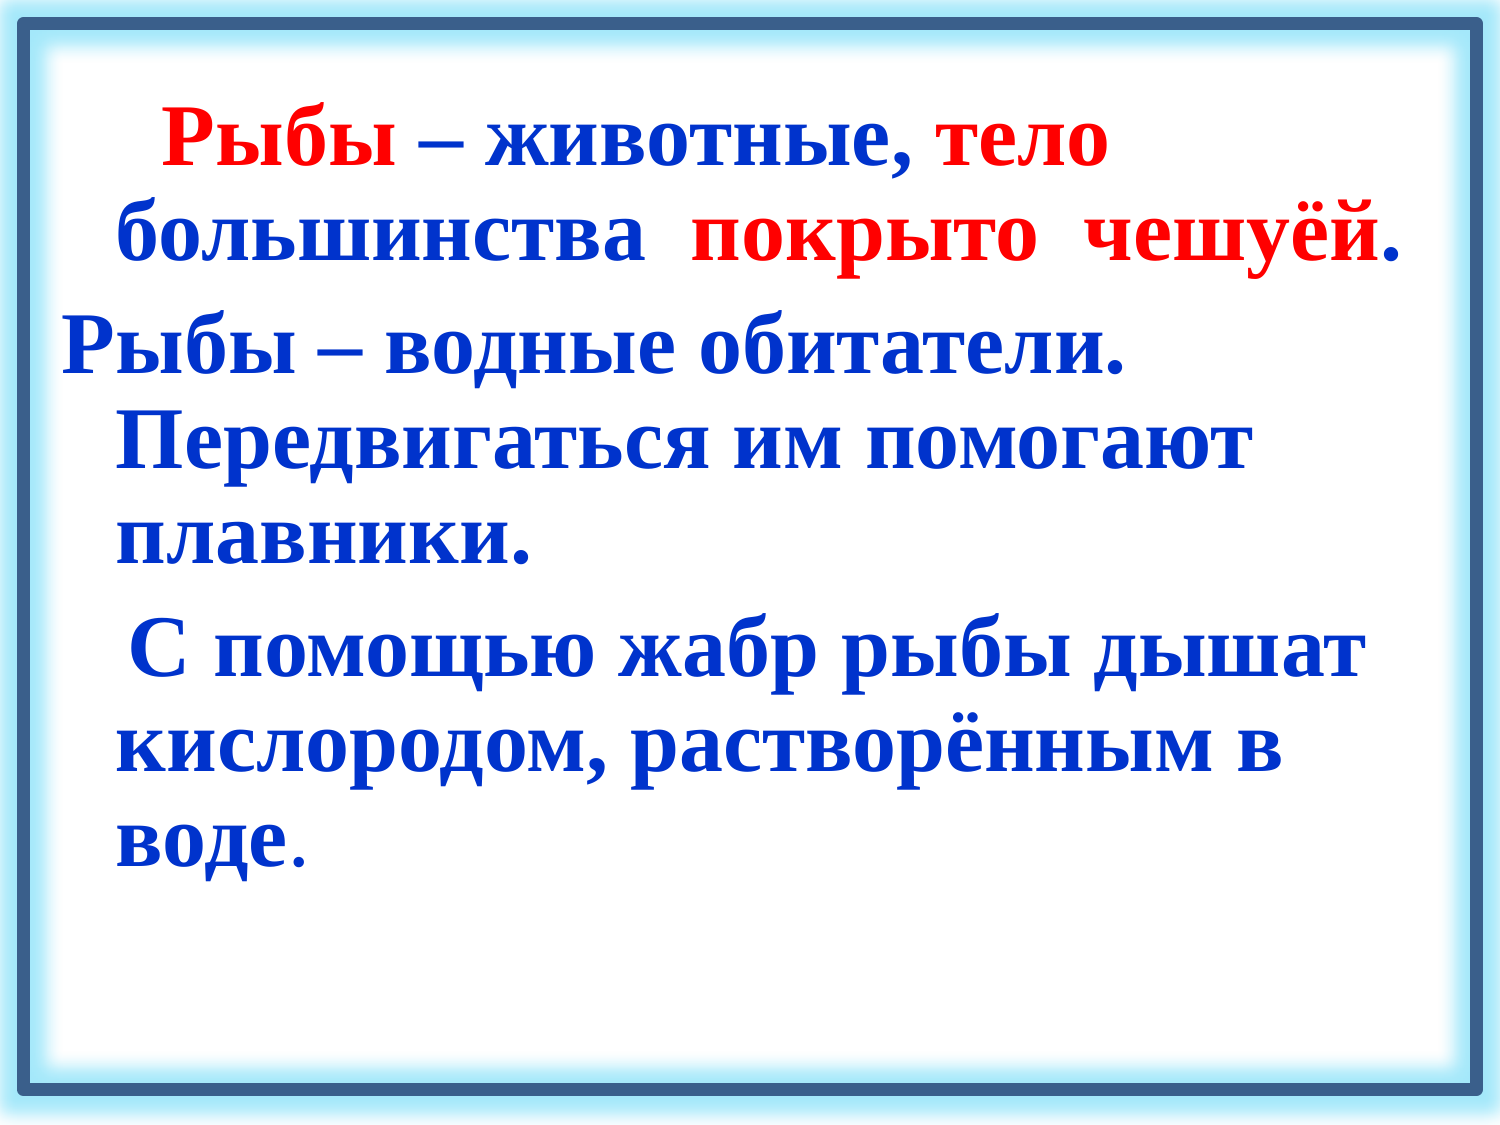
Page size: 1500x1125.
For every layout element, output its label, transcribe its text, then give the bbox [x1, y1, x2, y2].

text_box [21, 21, 1479, 1092]
text_box Рыбы – животные, тело большинства покрыто чешуёй. Рыбы – водные обитатели. Передвигаться им помогают плавники. С помощью жабр рыбы дышат кислородом, растворённым в воде. [46, 81, 1430, 1032]
